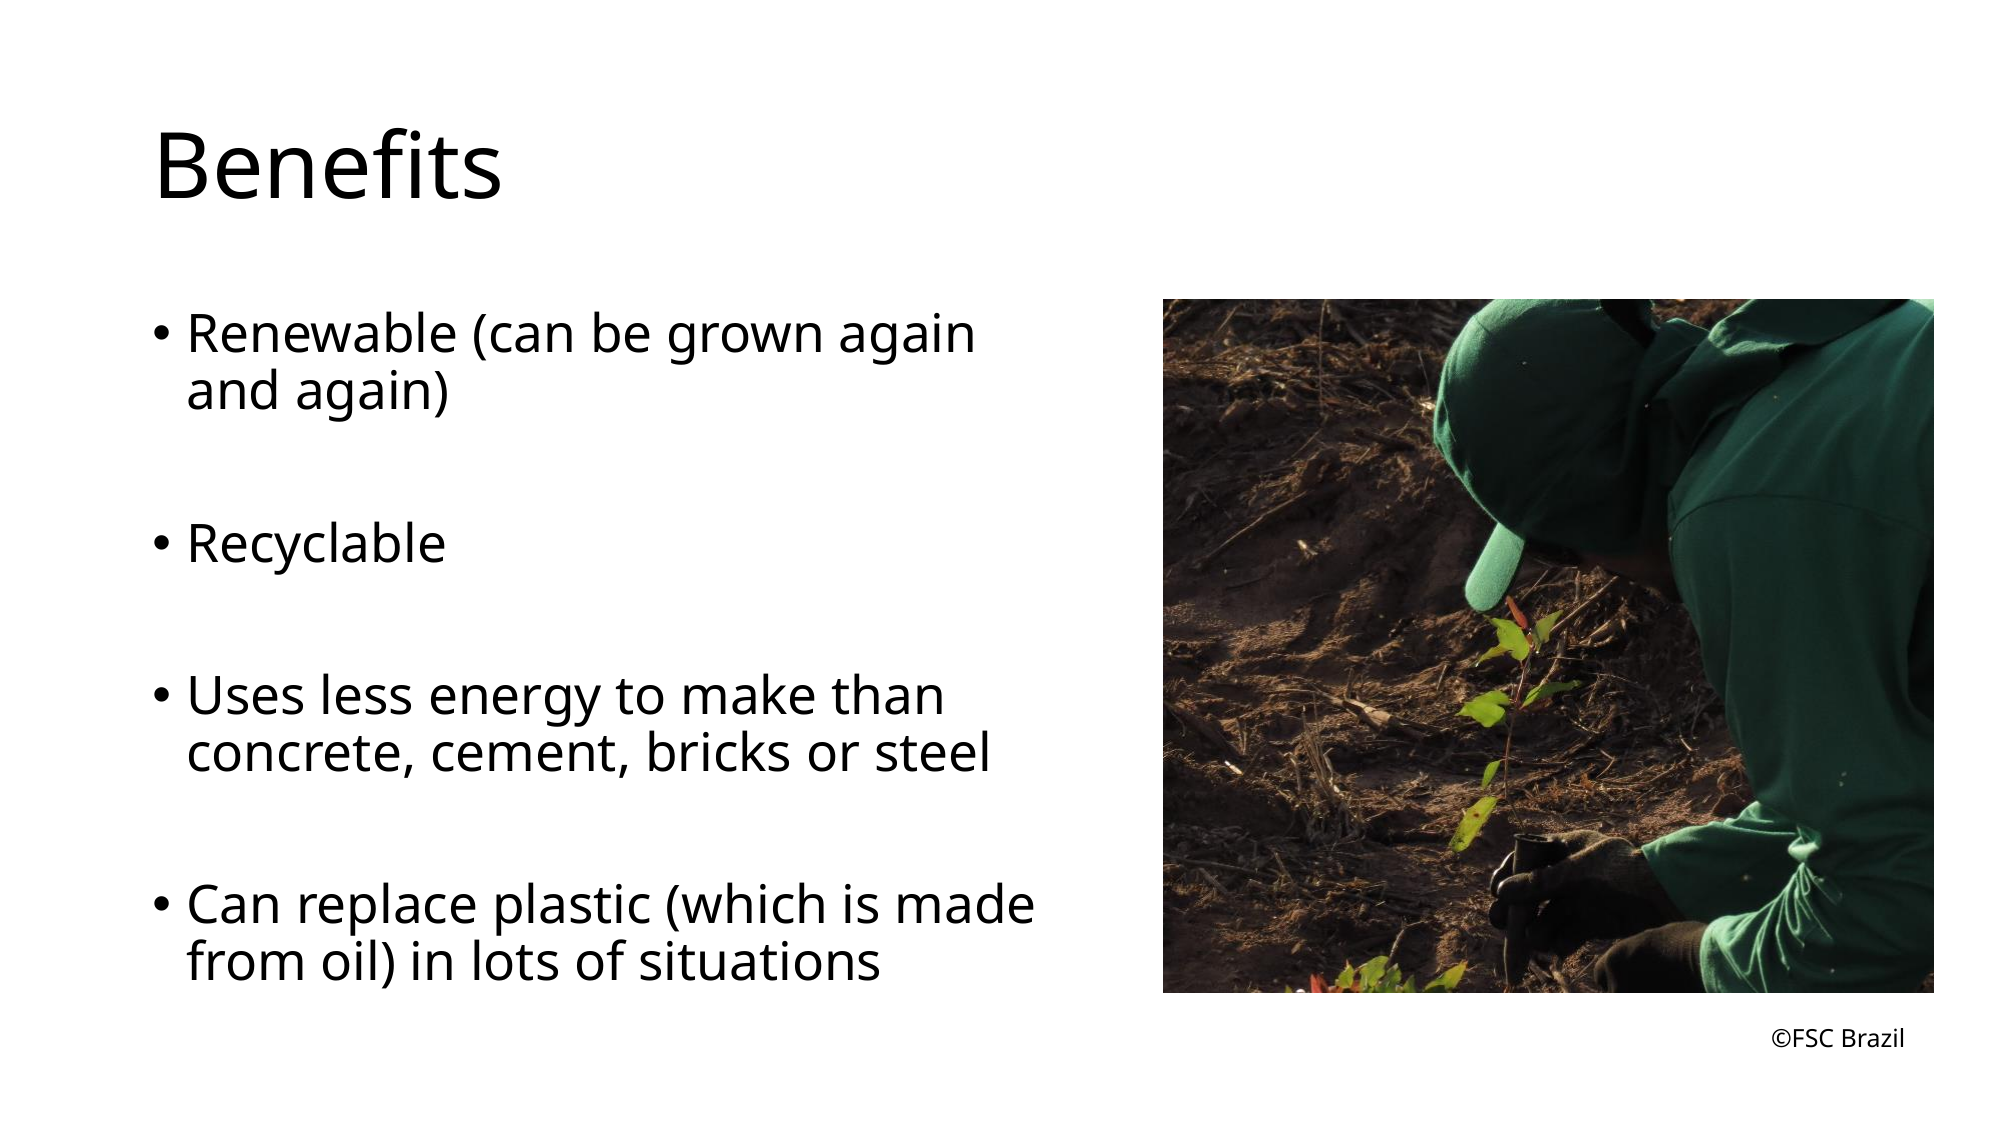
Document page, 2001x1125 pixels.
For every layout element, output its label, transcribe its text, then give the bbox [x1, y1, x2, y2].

title Benefits [137, 59, 1863, 278]
list Renewable (can be grown again and again) Recyclable Uses less energy to make than concrete, cement, bricks or steel Can replace plastic (which is made from oil) in lots of situations [137, 299, 1084, 1014]
text_box ©FSC Brazil [1018, 1014, 1934, 1060]
picture [1162, 298, 1934, 994]
